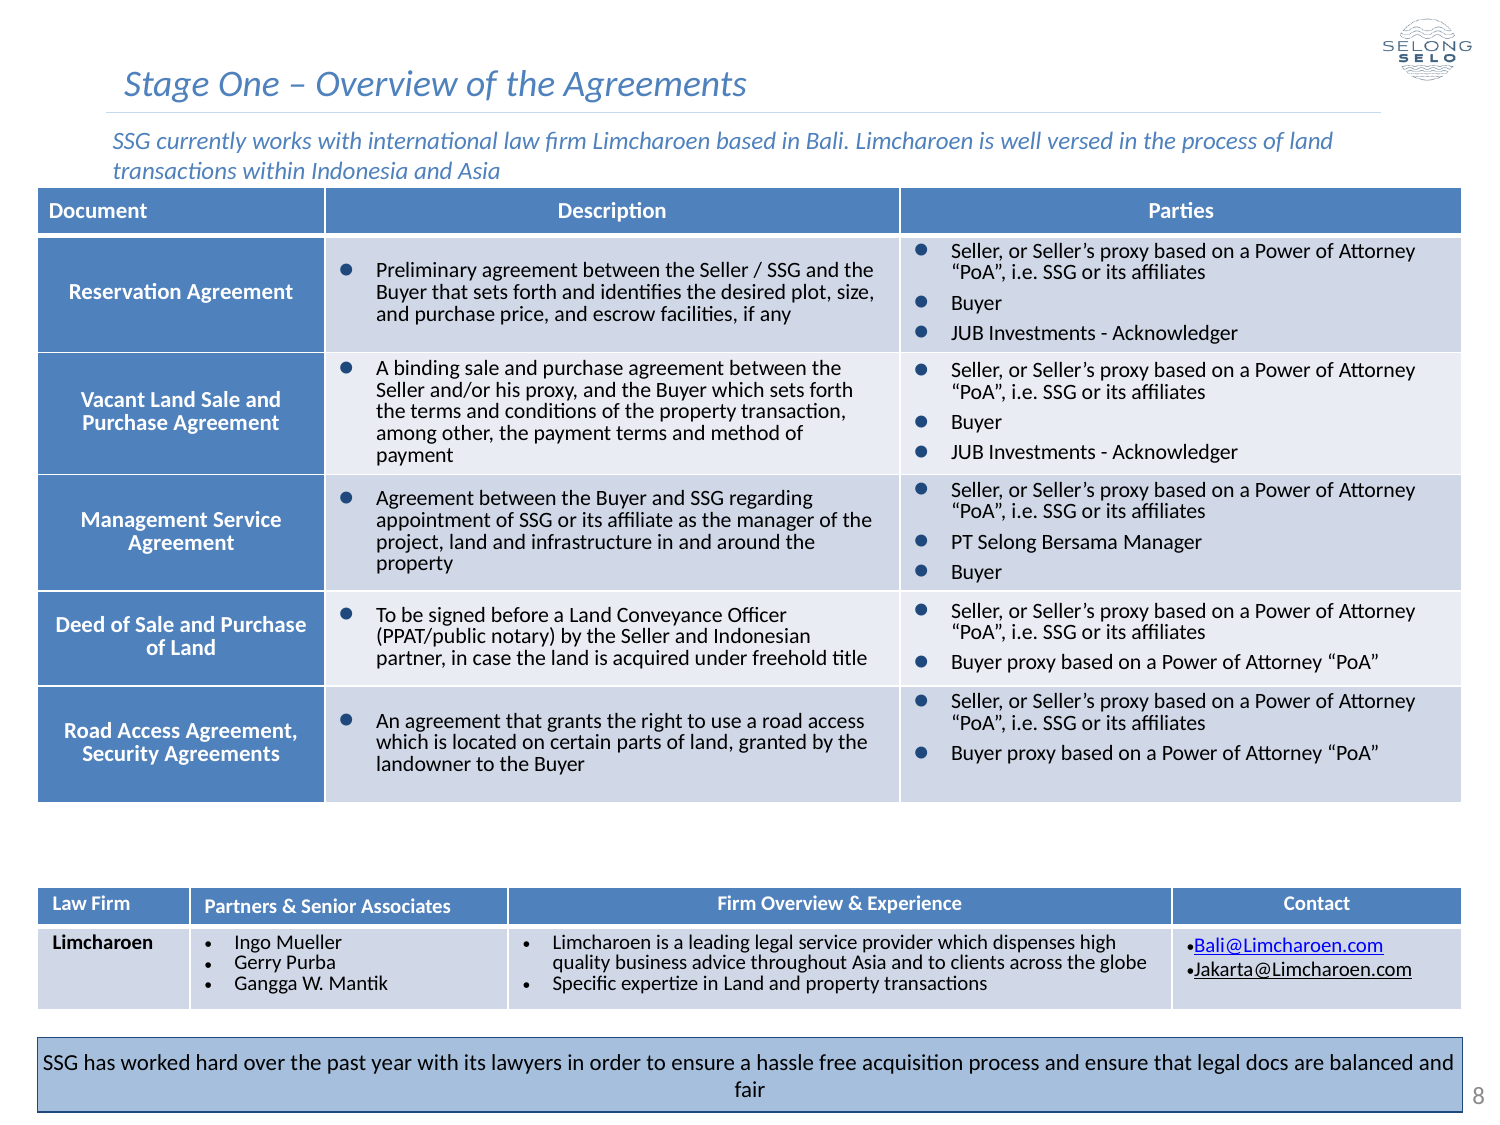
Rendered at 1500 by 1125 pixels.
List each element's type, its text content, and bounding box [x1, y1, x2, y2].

table_cell An agreement that grants the right to use a road access which is located on certain parts of land, granted by the landowner to the Buyer [326, 687, 899, 802]
text_box SSG has worked hard over the past year with its lawyers in order to ensure a hassle free acquisition process and ensure that legal docs are balanced and fair [37, 1037, 1463, 1112]
table_cell Seller, or Seller’s proxy based on a Power of Attorney “PoA”, i.e. SSG or its affiliates Buyer JUB Investments - Acknowledger [901, 353, 1461, 474]
table_cell Limcharoen [38, 929, 189, 1009]
picture [1379, 8, 1476, 89]
table_cell Deed of Sale and Purchase of Land [38, 592, 324, 685]
table_cell Ingo Mueller Gerry Purba Gangga W. Mantik [191, 929, 507, 1009]
table_cell Management Service Agreement [38, 475, 324, 590]
table_header Document [38, 188, 324, 233]
table_cell Seller, or Seller’s proxy based on a Power of Attorney “PoA”, i.e. SSG or its affiliates Buyer proxy based on a Power of Attorney “PoA” [901, 592, 1461, 685]
text_box SSG currently works with international law firm Limcharoen based in Bali. Limcharoen is well versed in the process of land transactions within Indonesia and Asia [112, 124, 1388, 187]
table_cell Limcharoen is a leading legal service provider which dispenses high quality business advice throughout Asia and to clients across the globe Specific expertize in Land and property transactions [509, 929, 1171, 1009]
table_cell Bali@Limcharoen.com Jakarta@Limcharoen.com [1173, 929, 1461, 1009]
table_header Parties [901, 188, 1461, 233]
table_cell Preliminary agreement between the Seller / SSG and the Buyer that sets forth and identifies the desired plot, size, and purchase price, and escrow facilities, if any [326, 238, 899, 352]
table_header Law Firm [38, 888, 189, 924]
slide_number 8 [1149, 1065, 1500, 1125]
table_header Firm Overview & Experience [509, 888, 1171, 924]
table_cell Vacant Land Sale and Purchase Agreement [38, 353, 324, 474]
table_cell Agreement between the Buyer and SSG regarding appointment of SSG or its affiliate as the manager of the project, land and infrastructure in and around the property [326, 475, 899, 590]
table_cell Seller, or Seller’s proxy based on a Power of Attorney “PoA”, i.e. SSG or its affiliates Buyer JUB Investments - Acknowledger [901, 238, 1461, 352]
table_header Description [326, 188, 899, 233]
table_cell Road Access Agreement, Security Agreements [38, 687, 324, 802]
table_header Contact [1173, 888, 1461, 924]
table_cell To be signed before a Land Conveyance Officer (PPAT/public notary) by the Seller and Indonesian partner, in case the land is acquired under freehold title [326, 592, 899, 685]
table_cell Seller, or Seller’s proxy based on a Power of Attorney “PoA”, i.e. SSG or its affiliates PT Selong Bersama Manager Buyer [901, 475, 1461, 590]
table_cell Seller, or Seller’s proxy based on a Power of Attorney “PoA”, i.e. SSG or its affiliates Buyer proxy based on a Power of Attorney “PoA” [901, 687, 1461, 802]
table_header Partners & Senior Associates [191, 888, 507, 924]
table_cell A binding sale and purchase agreement between the Seller and/or his proxy, and the Buyer which sets forth the terms and conditions of the property transaction, among other, the payment terms and method of payment [326, 353, 899, 474]
table_cell Reservation Agreement [38, 238, 324, 352]
text_box Stage One – Overview of the Agreements [109, 51, 763, 111]
